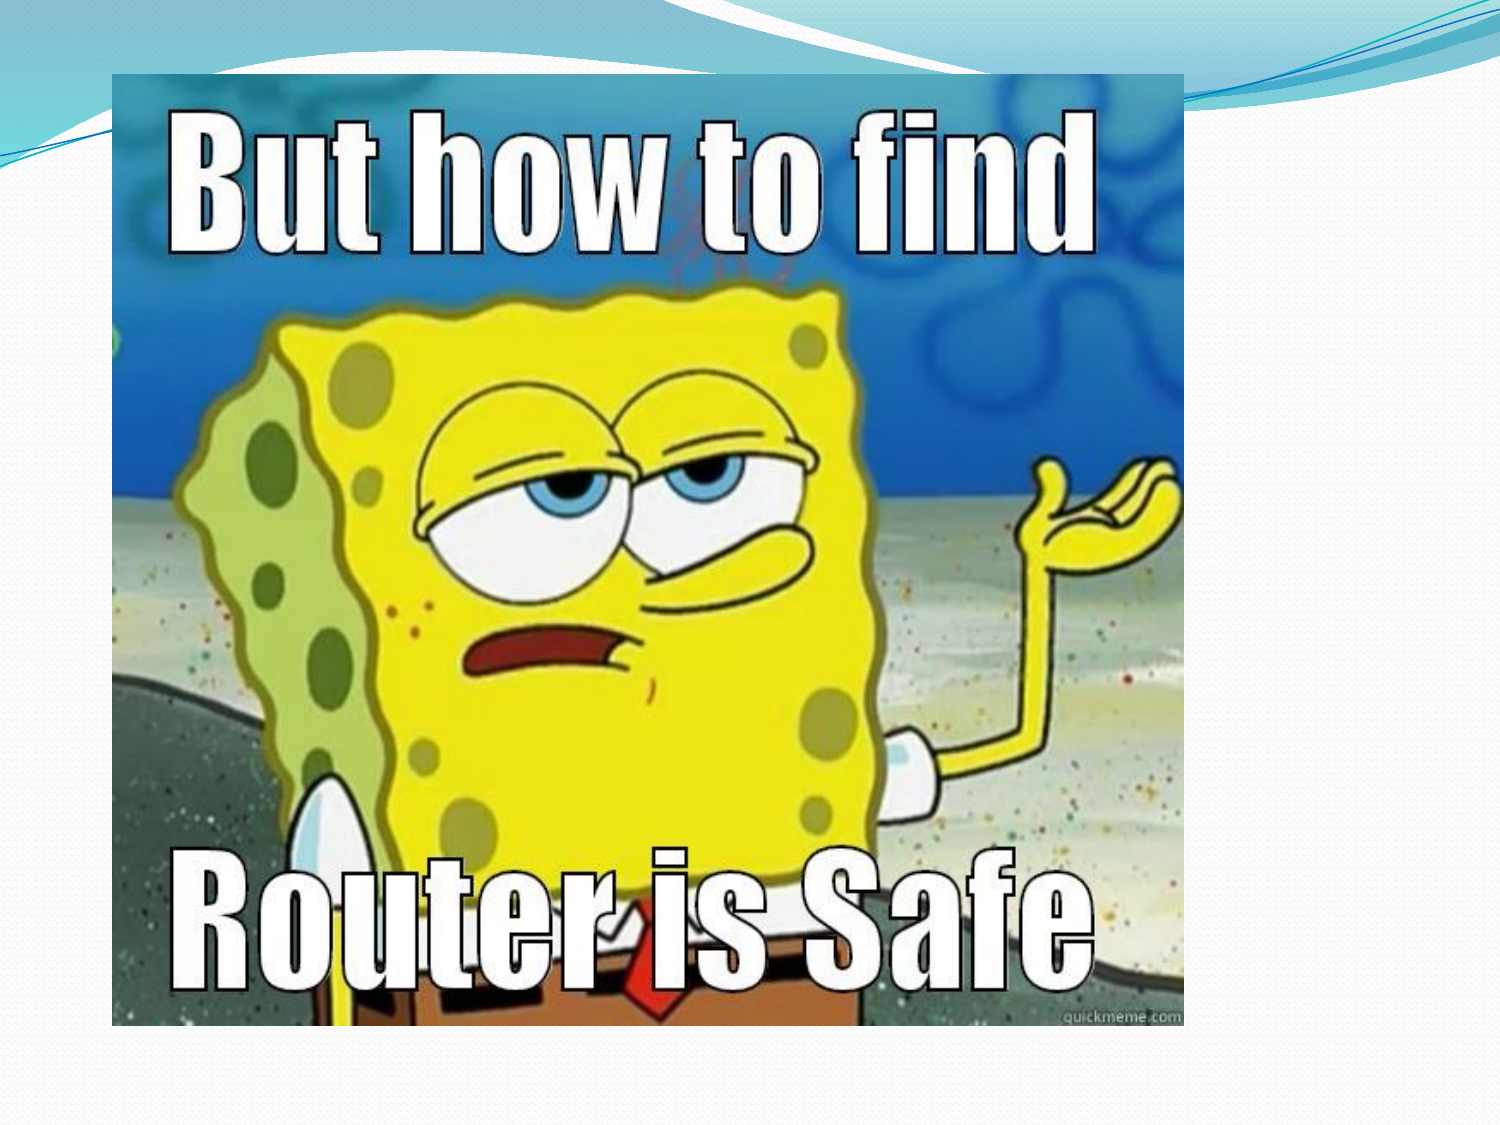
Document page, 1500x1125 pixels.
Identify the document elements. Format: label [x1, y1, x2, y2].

picture [112, 74, 1184, 1026]
